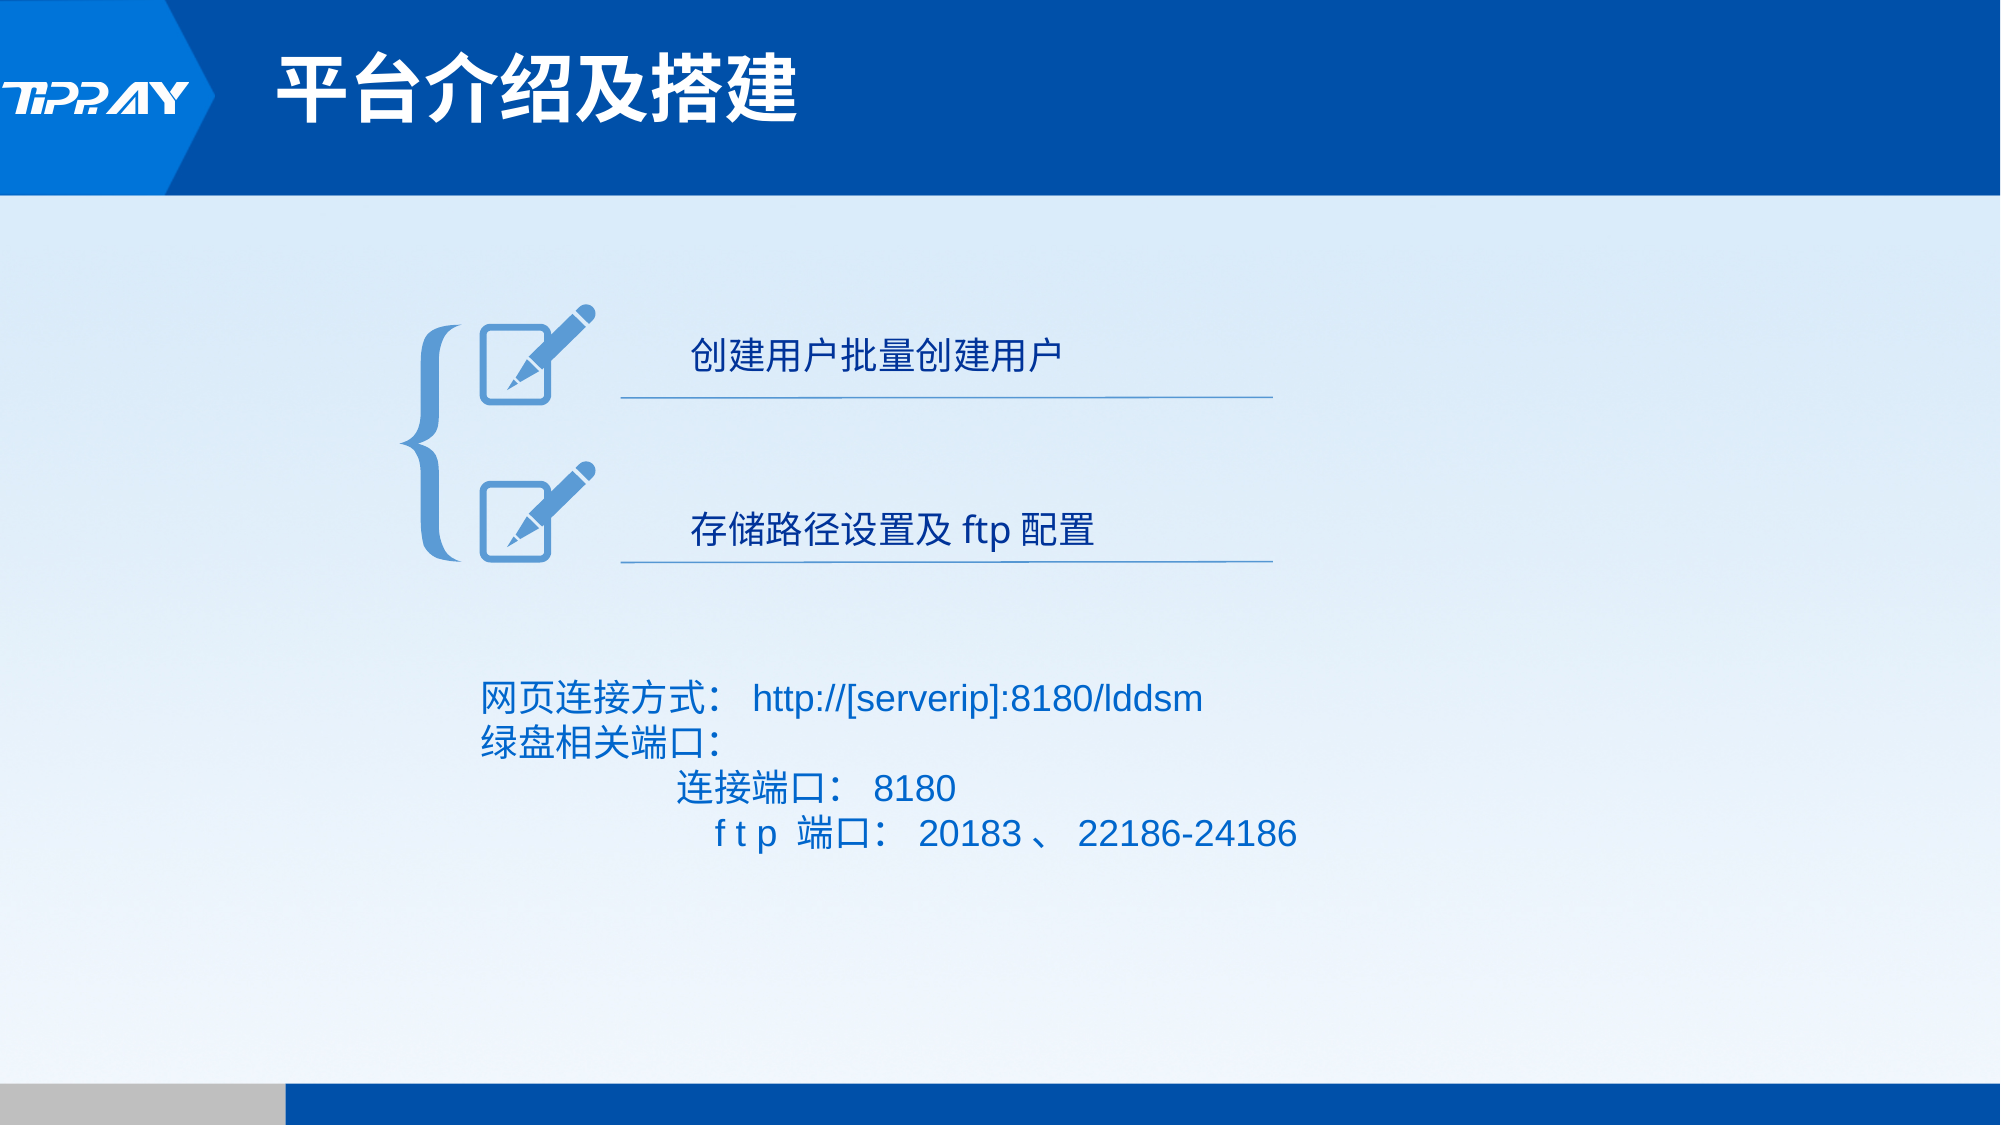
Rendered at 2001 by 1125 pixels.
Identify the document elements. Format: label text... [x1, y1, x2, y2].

text_box 网页连接方式：http://[serverip]:8180/lddsm 绿盘相关端口： 连接端口：8180 f t p 端口：20183、22186-24186 [466, 666, 1313, 862]
text_box 平台介绍及搭建 [259, 34, 1260, 140]
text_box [399, 304, 1274, 563]
picture [0, 0, 2001, 1125]
